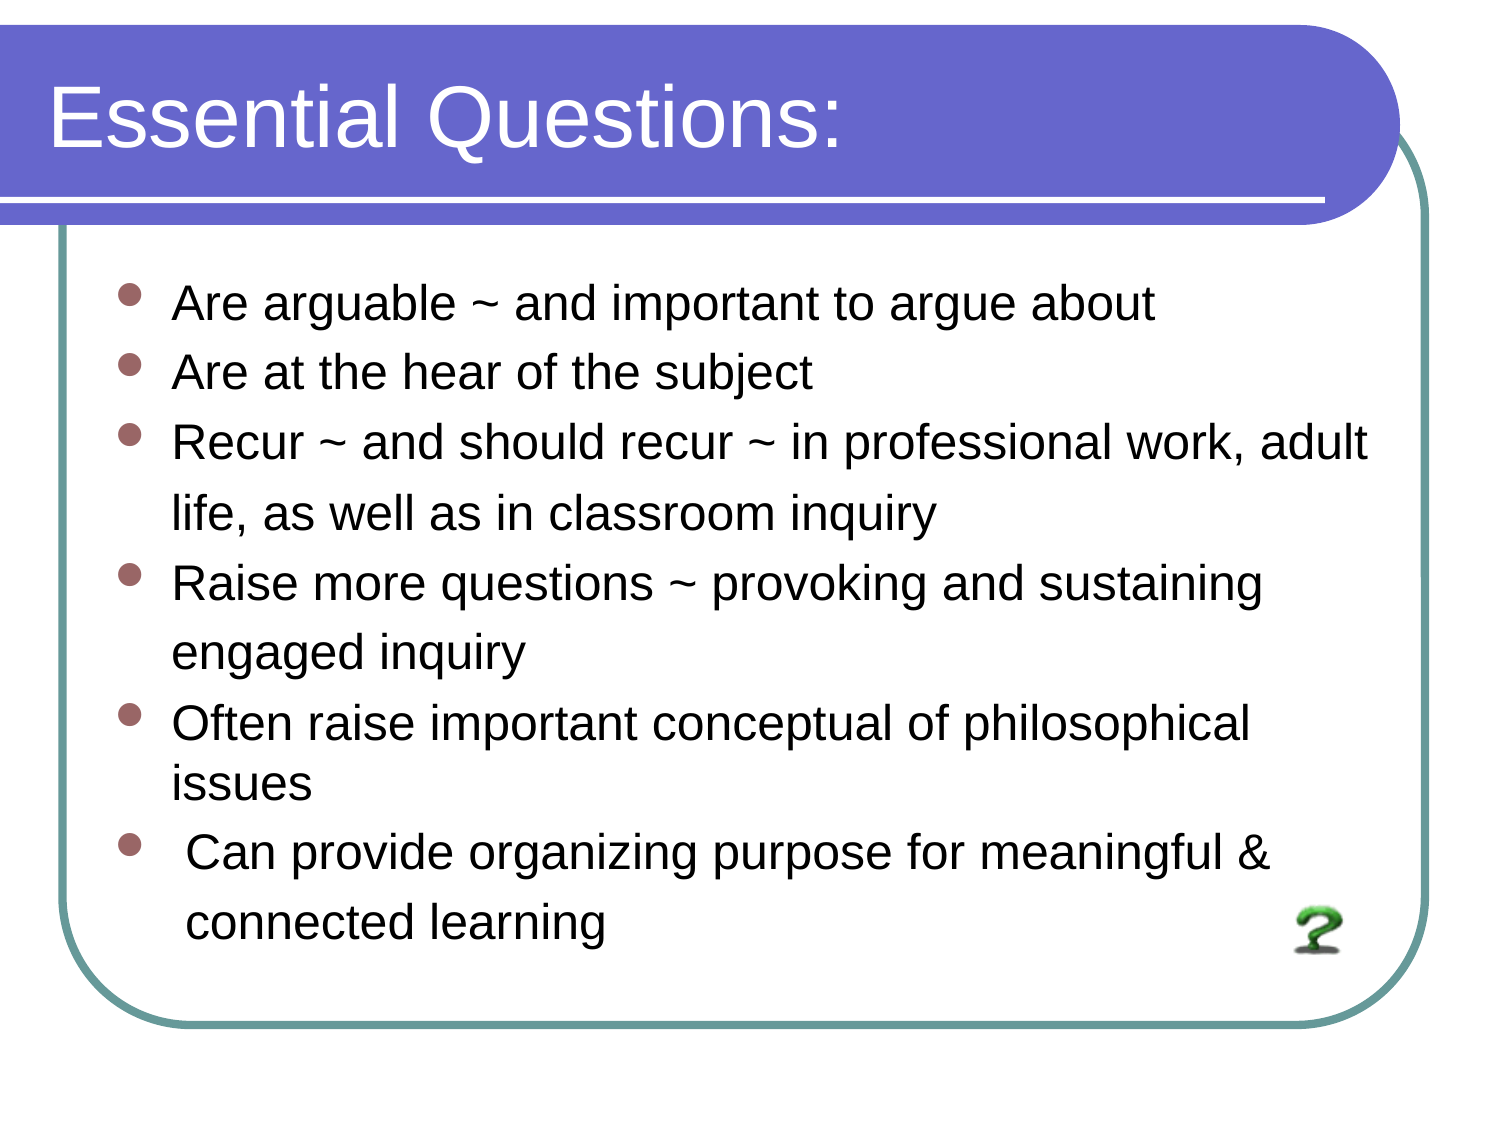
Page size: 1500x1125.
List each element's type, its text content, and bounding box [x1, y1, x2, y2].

list Are arguable ~ and important to argue about Are at the hear of the subject Recur ~ and should recur ~ in professional work, adult life, as well as in classroom inquiry Raise more questions ~ provoking and sustaining engaged inquiry Often raise important conceptual of philosophical issues Can provide organizing purpose for meaningful & connected learning [99, 262, 1413, 988]
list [1274, 812, 1354, 969]
title Essential Questions: [31, 37, 1348, 188]
